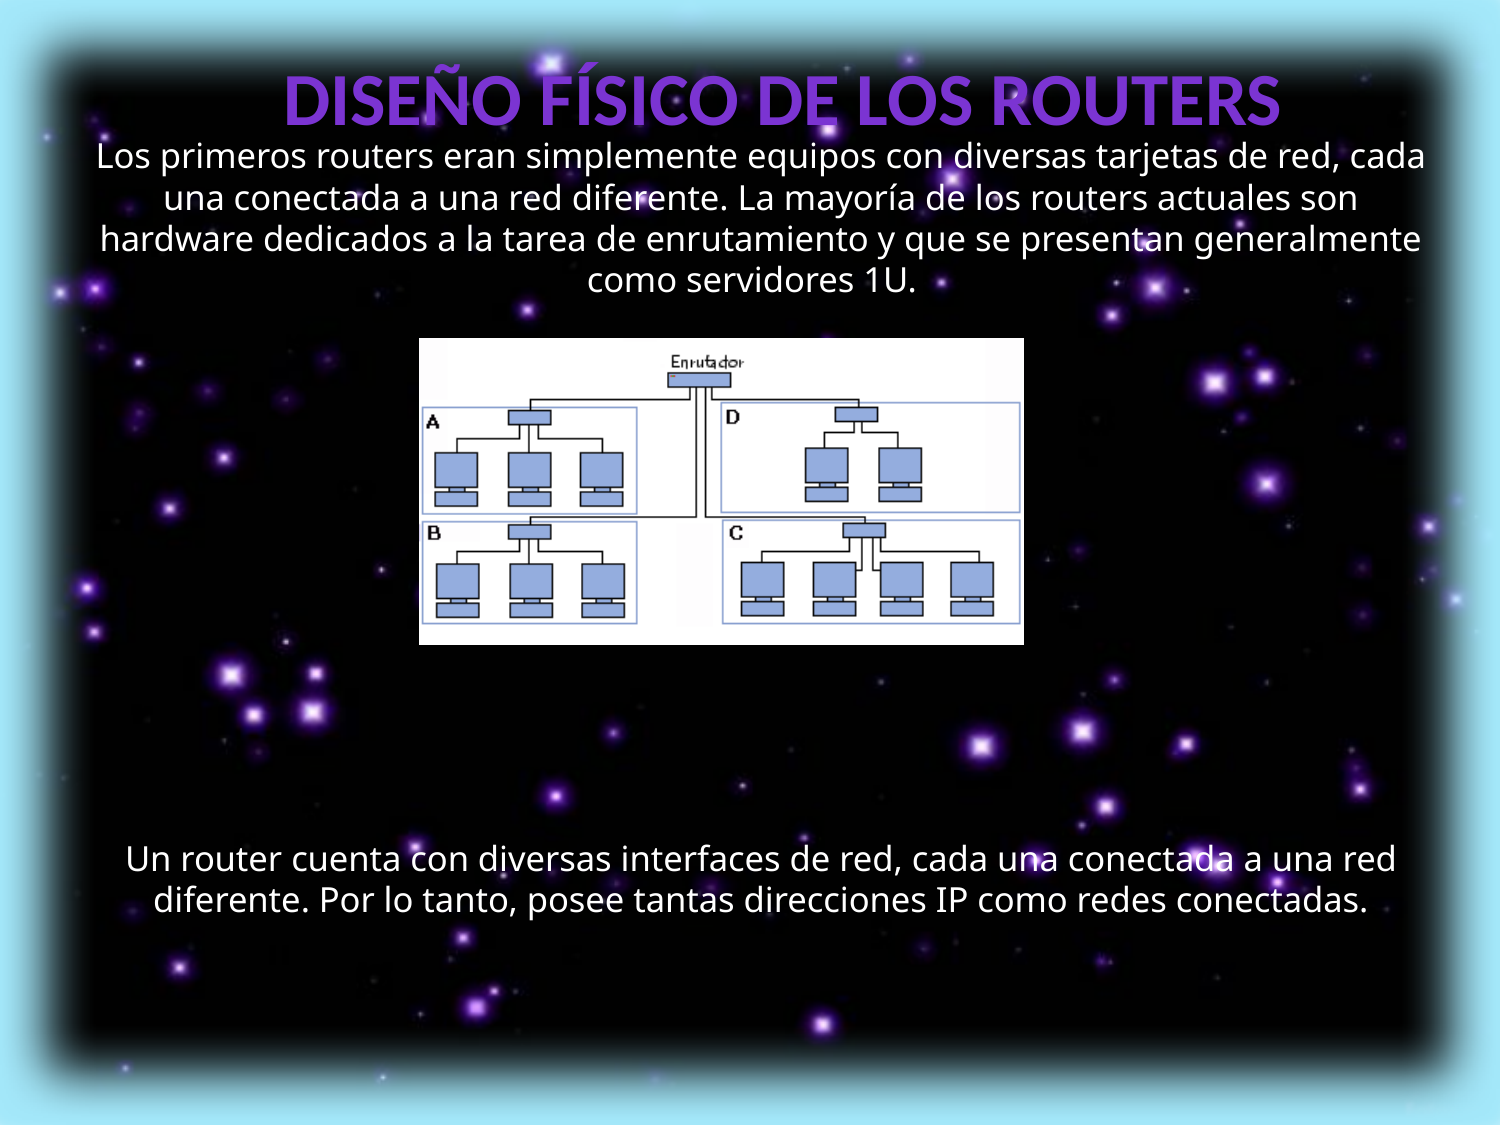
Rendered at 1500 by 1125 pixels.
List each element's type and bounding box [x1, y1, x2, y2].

list [0, 0, 1500, 1125]
picture [418, 337, 1025, 645]
